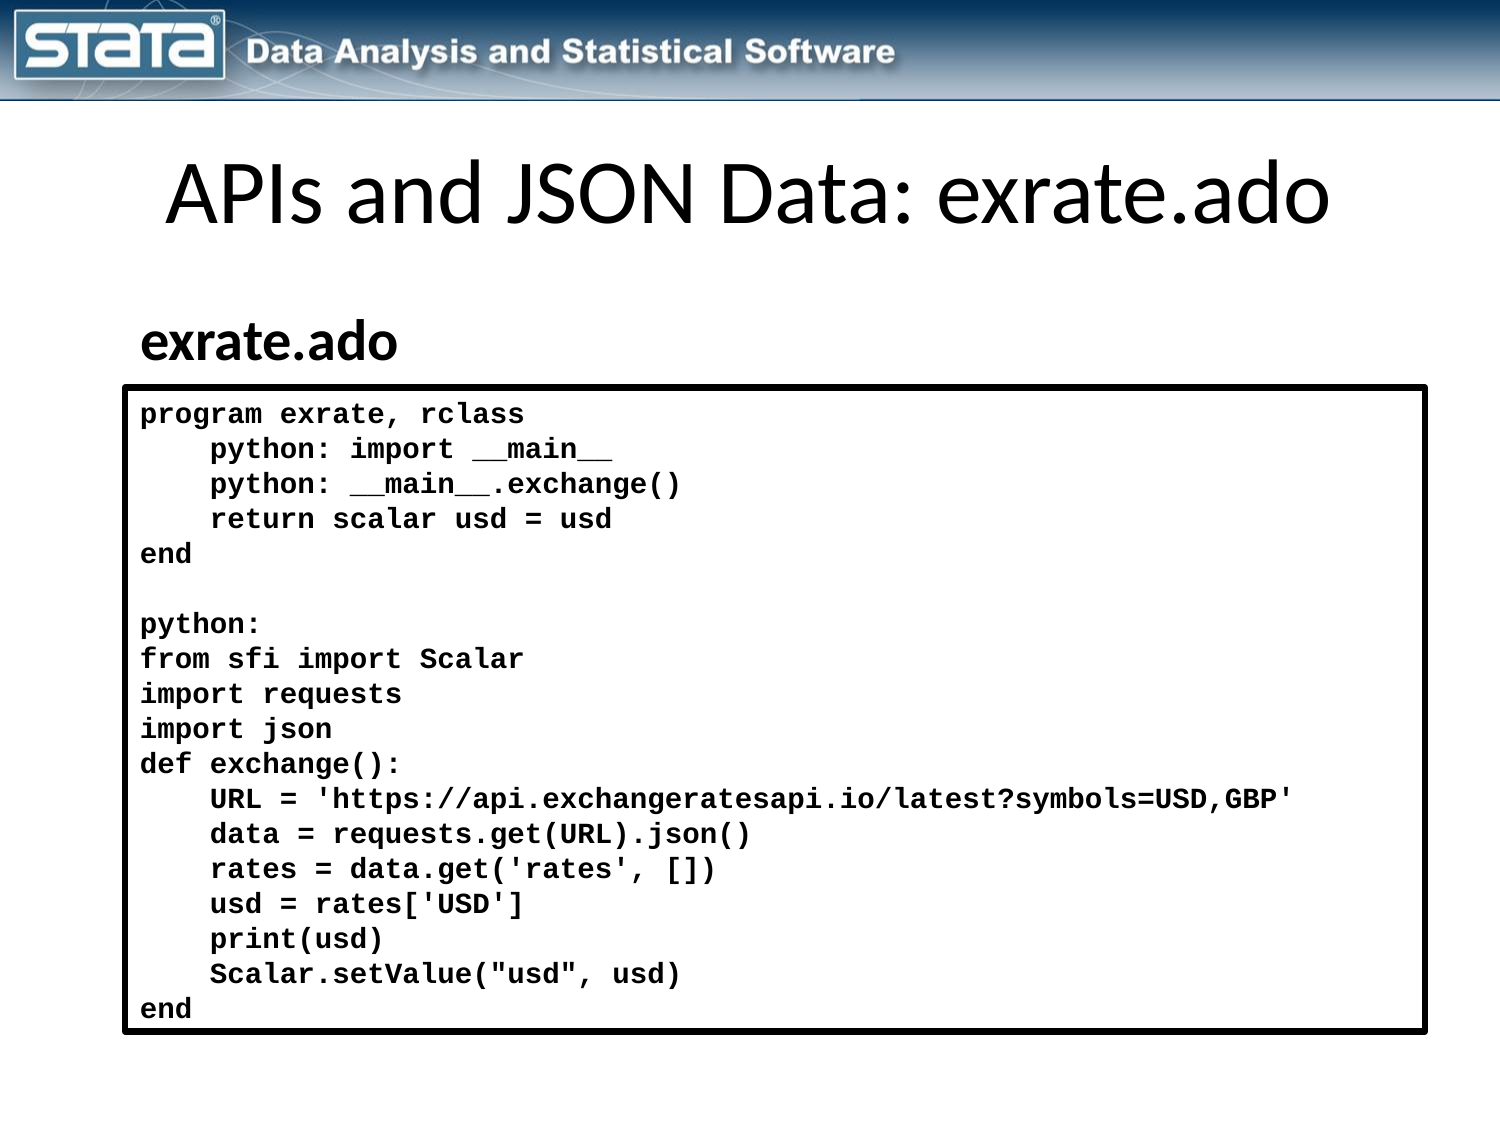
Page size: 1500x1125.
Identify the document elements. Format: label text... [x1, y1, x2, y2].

text_box program exrate, rclass python: import __main__ python: __main__.exchange() return scalar usd = usd end python: from sfi import Scalar import requests import json def exchange(): URL = 'https://api.exchangeratesapi.io/latest?symbols=USD,GBP' data = requests.get(URL).json() rates = data.get('rates', []) usd = rates['USD'] print(usd) Scalar.setValue("usd", usd) end [125, 387, 1425, 1032]
text_box exrate.ado [125, 294, 414, 380]
picture [0, 0, 1500, 101]
text_box APIs and JSON Data: exrate.ado [0, 105, 1500, 268]
